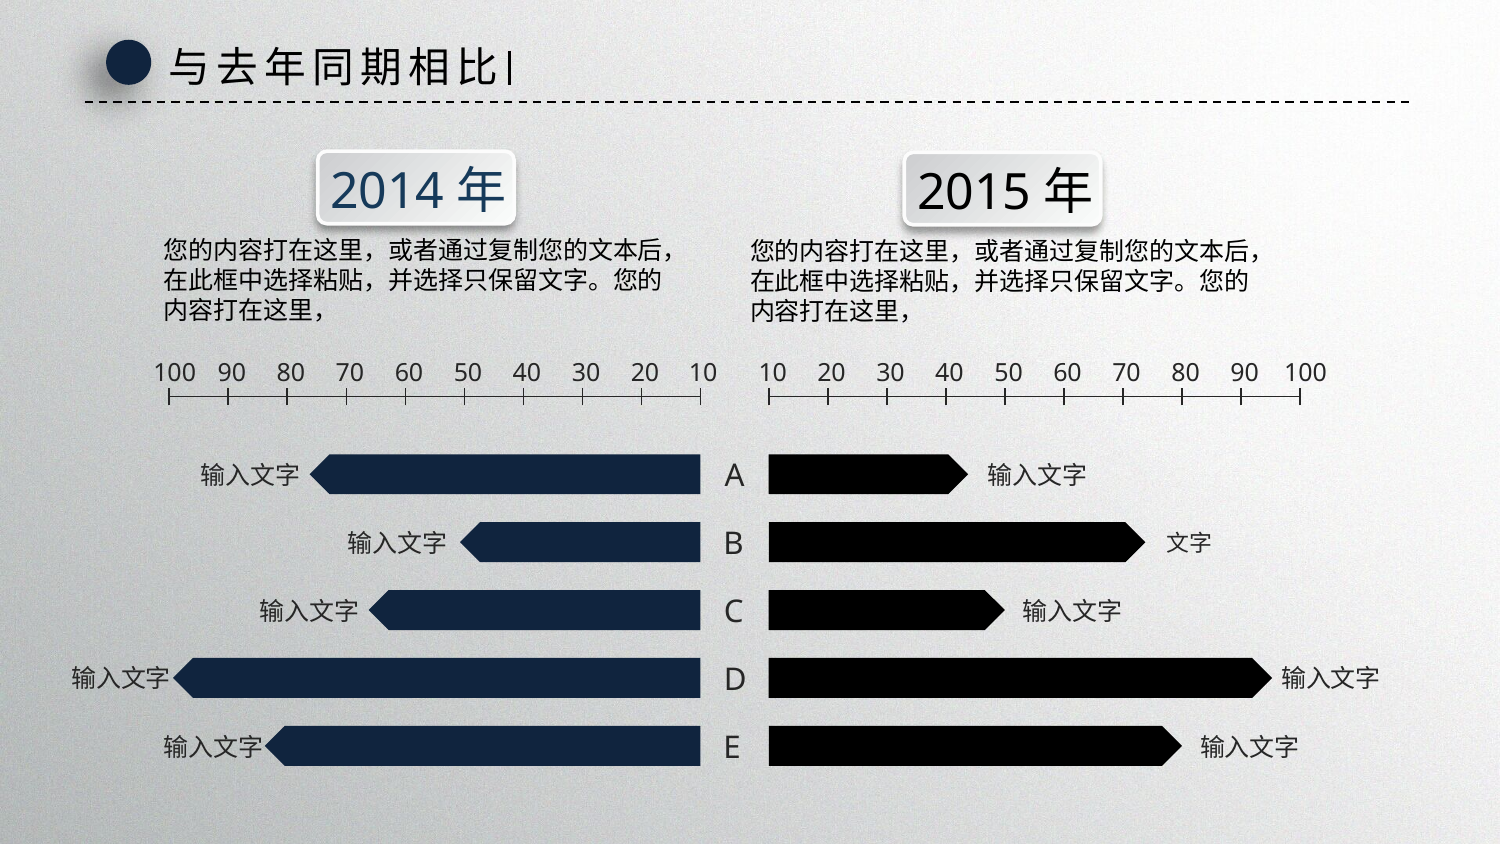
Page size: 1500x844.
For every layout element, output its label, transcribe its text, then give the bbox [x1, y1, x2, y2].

text_box 30 [864, 350, 917, 385]
text_box [104, 37, 153, 87]
text_box 输入文字 [976, 453, 1099, 496]
text_box [766, 723, 1185, 768]
text_box 30 [560, 350, 612, 385]
text_box 90 [1219, 350, 1271, 385]
text_box D [712, 653, 759, 702]
picture [0, 0, 1500, 844]
text_box 80 [265, 350, 317, 385]
text_box 输入文字 [1188, 725, 1312, 767]
text_box 20 [805, 350, 858, 385]
text_box 输入文字 [1010, 589, 1134, 631]
text_box [766, 520, 1148, 565]
text_box 60 [383, 350, 435, 385]
text_box [183, 655, 703, 700]
text_box 10 [677, 350, 729, 393]
text_box 40 [501, 350, 553, 385]
text_box B [712, 517, 755, 567]
text_box 60 [1042, 350, 1094, 385]
text_box A [713, 449, 756, 499]
text_box 10 [747, 350, 799, 393]
text_box 输入文字 [336, 521, 460, 563]
text_box E [712, 721, 753, 770]
text_box 文字 [1154, 523, 1224, 562]
text_box 80 [1160, 350, 1212, 385]
text_box 50 [983, 350, 1035, 385]
text_box [312, 452, 703, 497]
text_box 70 [1101, 350, 1153, 385]
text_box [317, 150, 515, 228]
text_box 90 [208, 350, 258, 385]
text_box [168, 387, 701, 406]
text_box 20 [619, 350, 671, 385]
text_box [372, 588, 703, 633]
text_box 70 [324, 350, 376, 385]
text_box [460, 520, 703, 565]
text_box [766, 452, 971, 497]
text_box 输入文字 [248, 589, 372, 631]
text_box 您的内容打在这里，或者通过复制您的文本后，在此框中选择粘贴，并选择只保留文字。您的内容打在这里， [148, 227, 701, 332]
text_box 50 [442, 350, 494, 385]
text_box 输入文字 [188, 453, 312, 496]
text_box [275, 723, 703, 768]
text_box 您的内容打在这里，或者通过复制您的文本后，在此框中选择粘贴，并选择只保留文字。您的内容打在这里， [735, 228, 1287, 333]
text_box [766, 655, 1269, 700]
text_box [903, 152, 1103, 229]
text_box 输入文字 [59, 656, 183, 698]
text_box 100 [142, 350, 208, 393]
text_box [766, 588, 1007, 633]
text_box 100 [1272, 350, 1339, 393]
text_box 输入文字 [152, 725, 275, 767]
text_box 输入文字 [1269, 656, 1393, 698]
text_box 与去年同期相比 [153, 33, 514, 99]
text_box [768, 387, 1301, 406]
text_box 40 [924, 350, 976, 385]
text_box C [712, 585, 756, 634]
